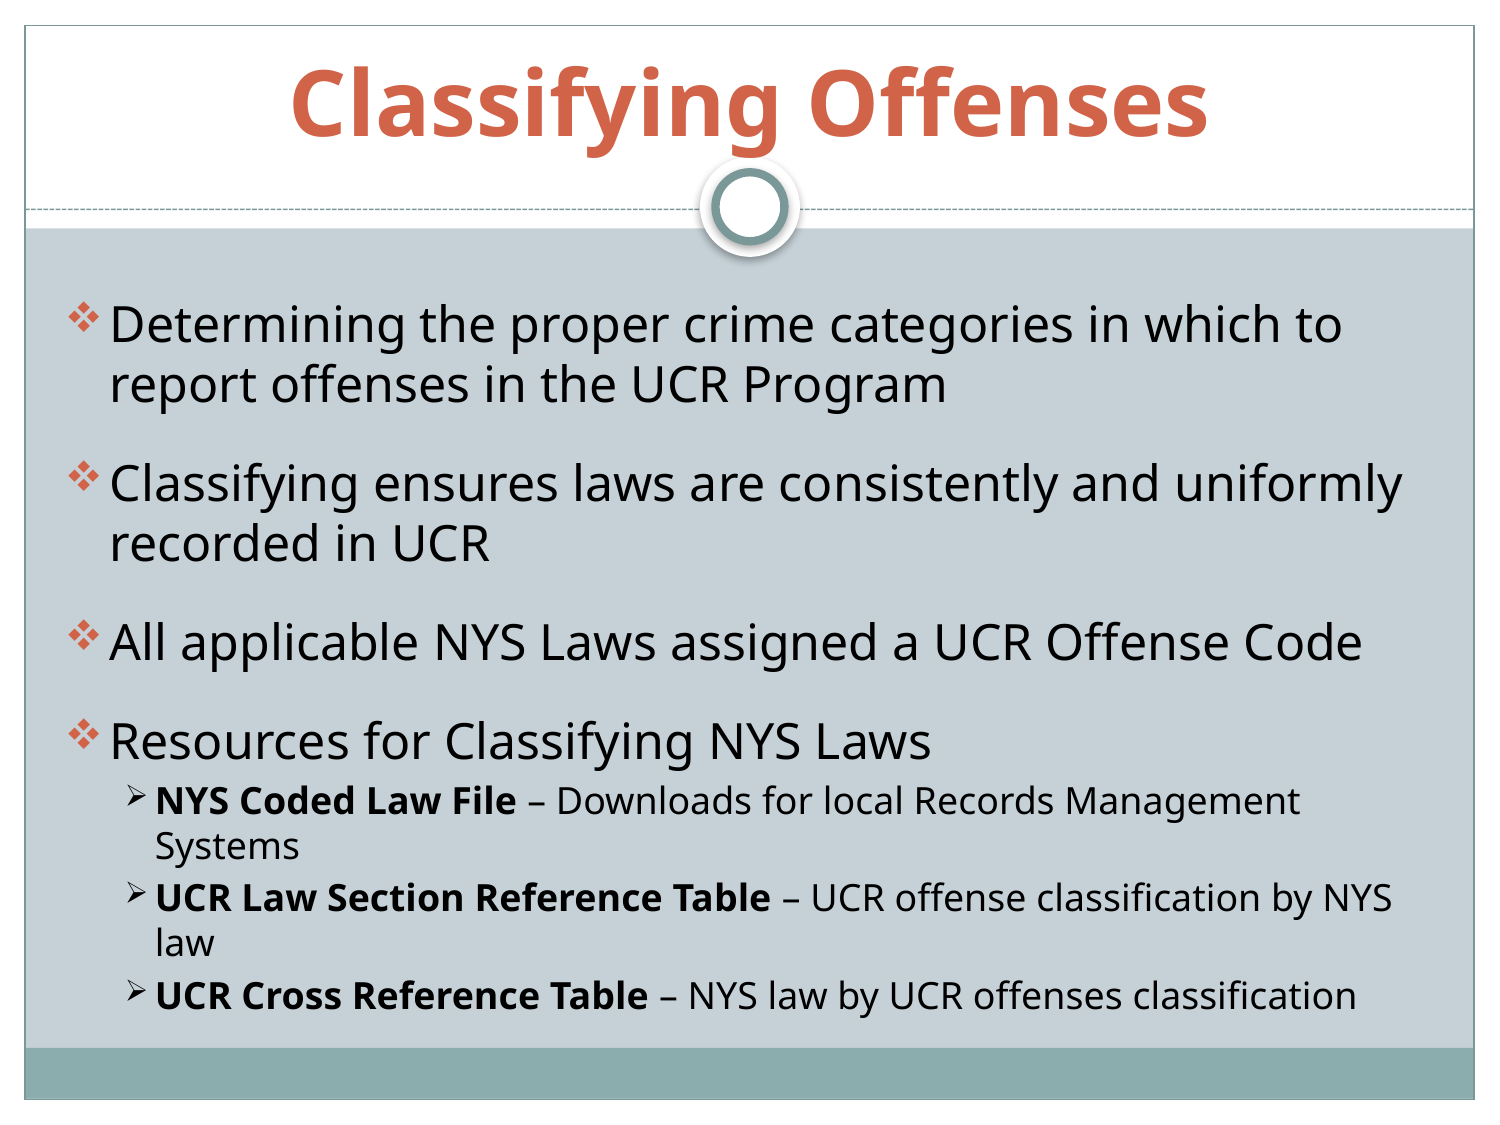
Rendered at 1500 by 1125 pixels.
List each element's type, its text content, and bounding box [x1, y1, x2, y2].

list Determining the proper crime categories in which to report offenses in the UCR Program Classifying ensures laws are consistently and uniformly recorded in UCR All applicable NYS Laws assigned a UCR Offense Code Resources for Classifying NYS Laws NYS Coded Law File – Downloads for local Records Management Systems UCR Law Section Reference Table – UCR offense classification by NYS law UCR Cross Reference Table – NYS law by UCR offenses classification [50, 249, 1445, 1075]
title Classifying Offenses [50, 50, 1450, 163]
